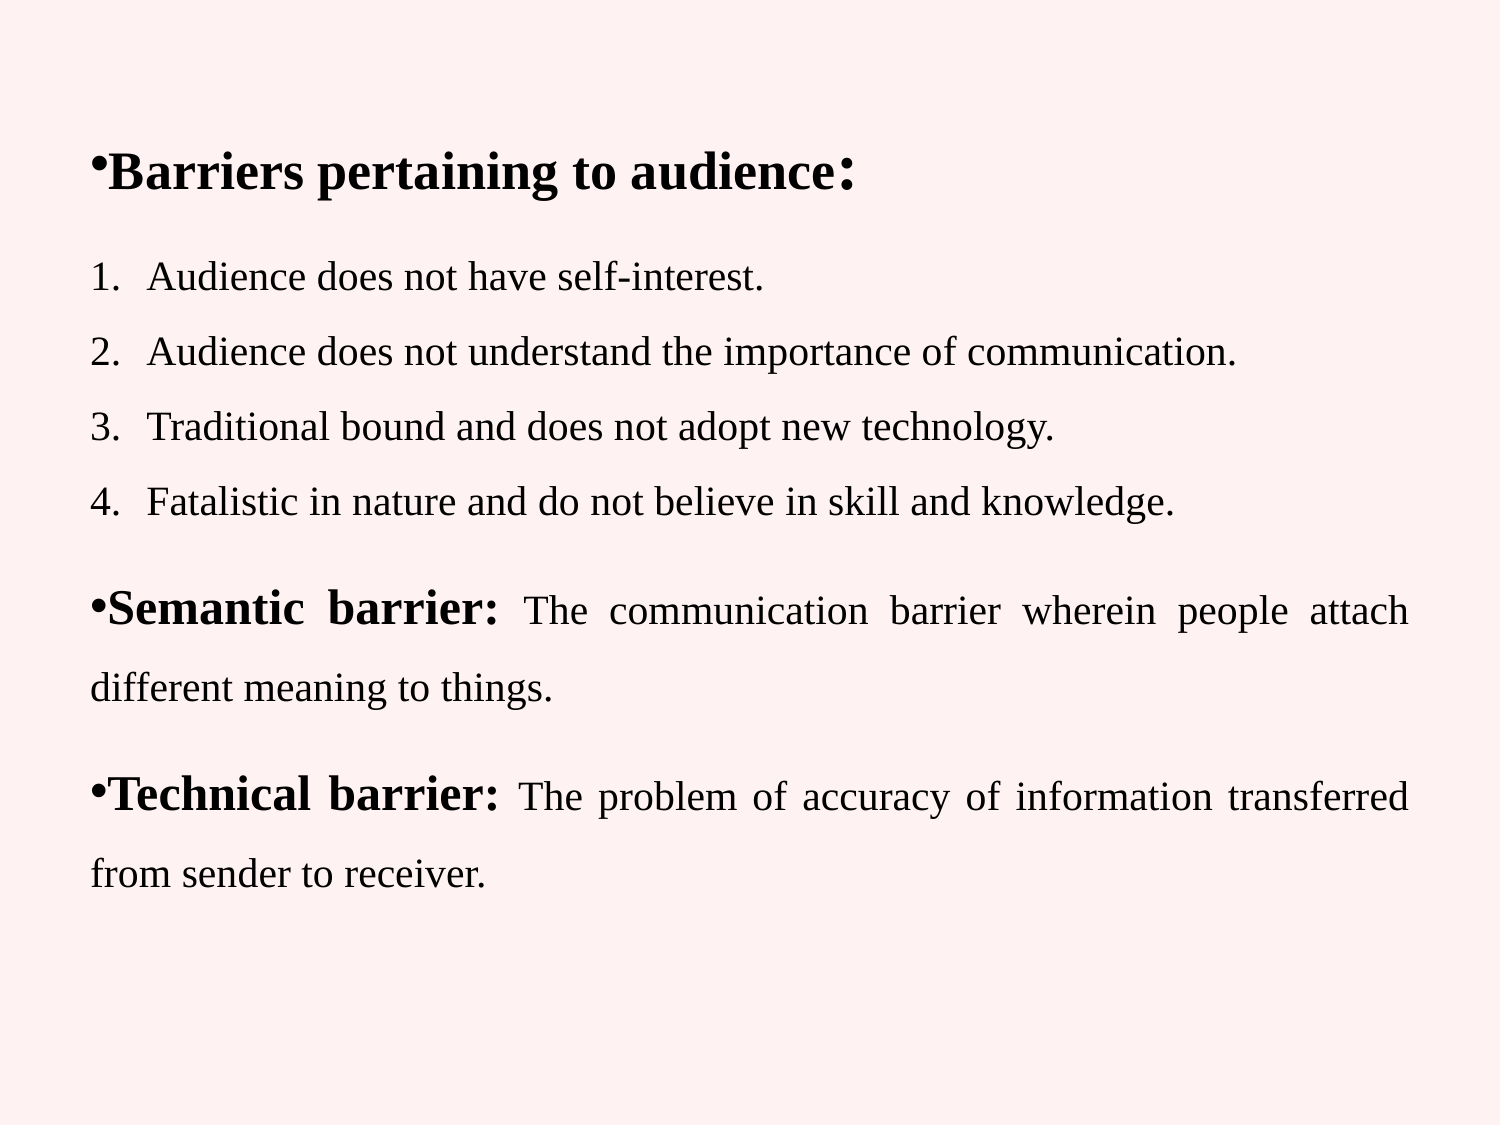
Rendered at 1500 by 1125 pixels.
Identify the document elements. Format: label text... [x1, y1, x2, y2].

list Barriers pertaining to audience: Audience does not have self-interest. Audience does not understand the importance of communication. Traditional bound and does not adopt new technology. Fatalistic in nature and do not believe in skill and knowledge. Semantic barrier: The communication barrier wherein people attach different meaning to things. Technical barrier: The problem of accuracy of information transferred from sender to receiver. [75, 75, 1425, 1005]
